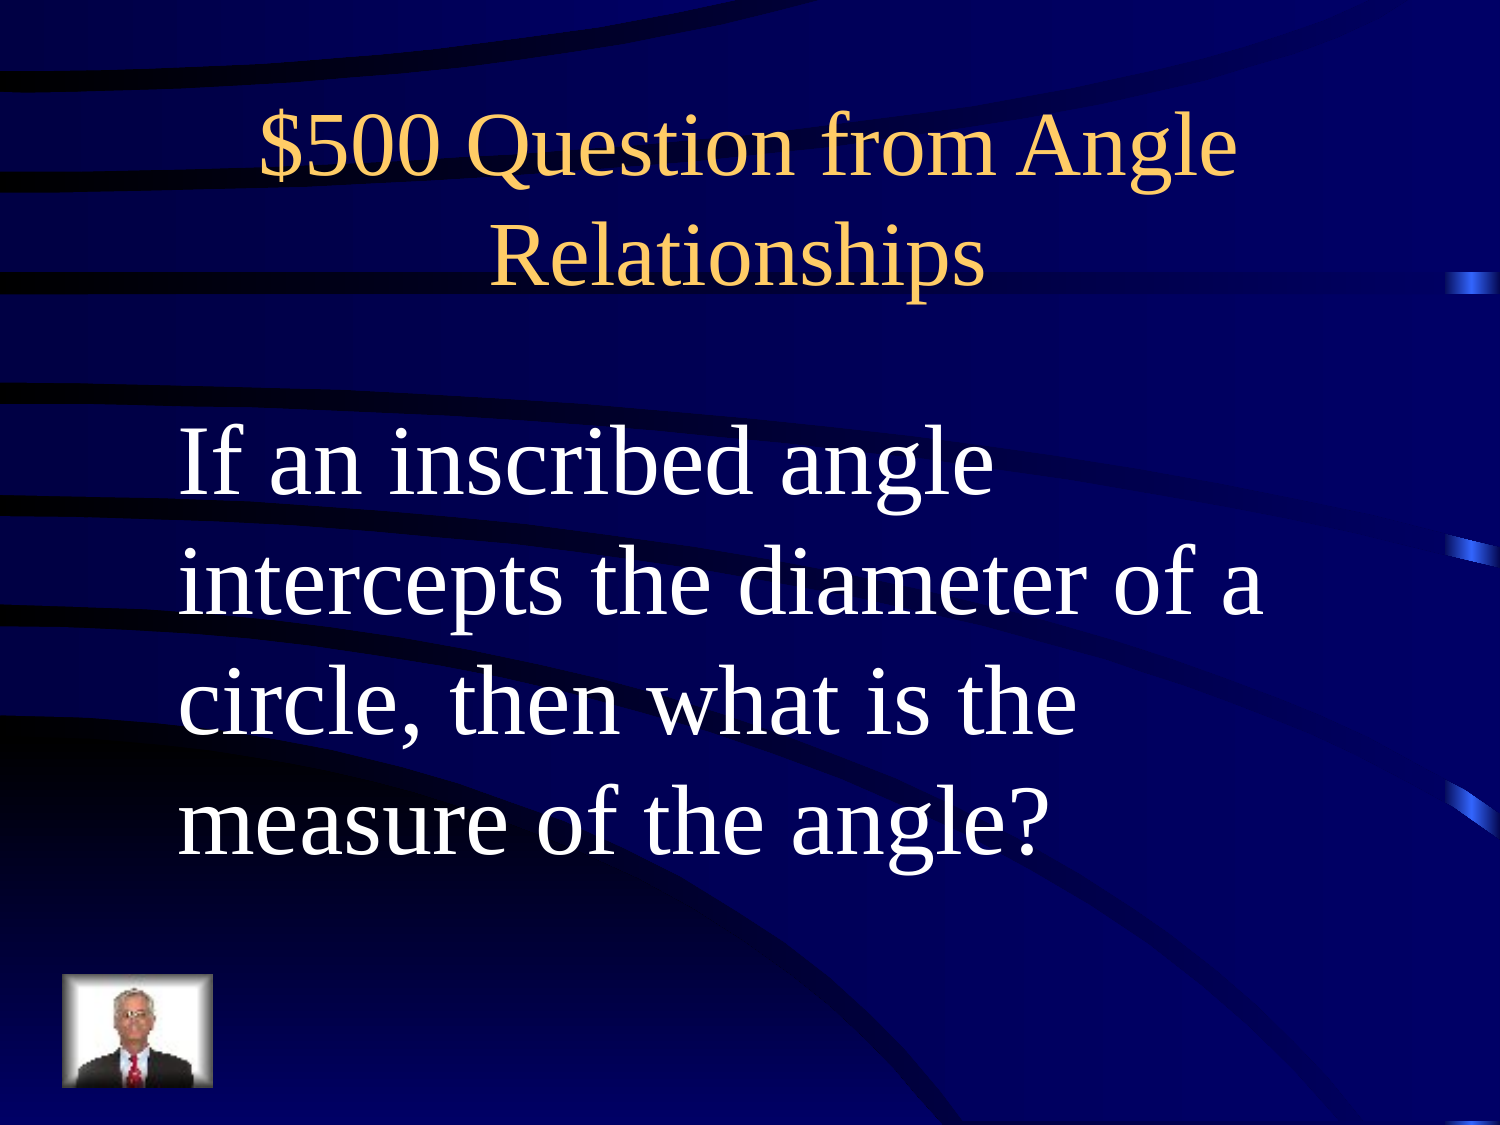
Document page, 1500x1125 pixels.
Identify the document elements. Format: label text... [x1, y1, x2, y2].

title $500 Question from Angle Relationships [112, 99, 1388, 288]
picture [62, 974, 213, 1088]
text_box If an inscribed angle intercepts the diameter of a circle, then what is the measure of the angle? [162, 387, 1375, 882]
